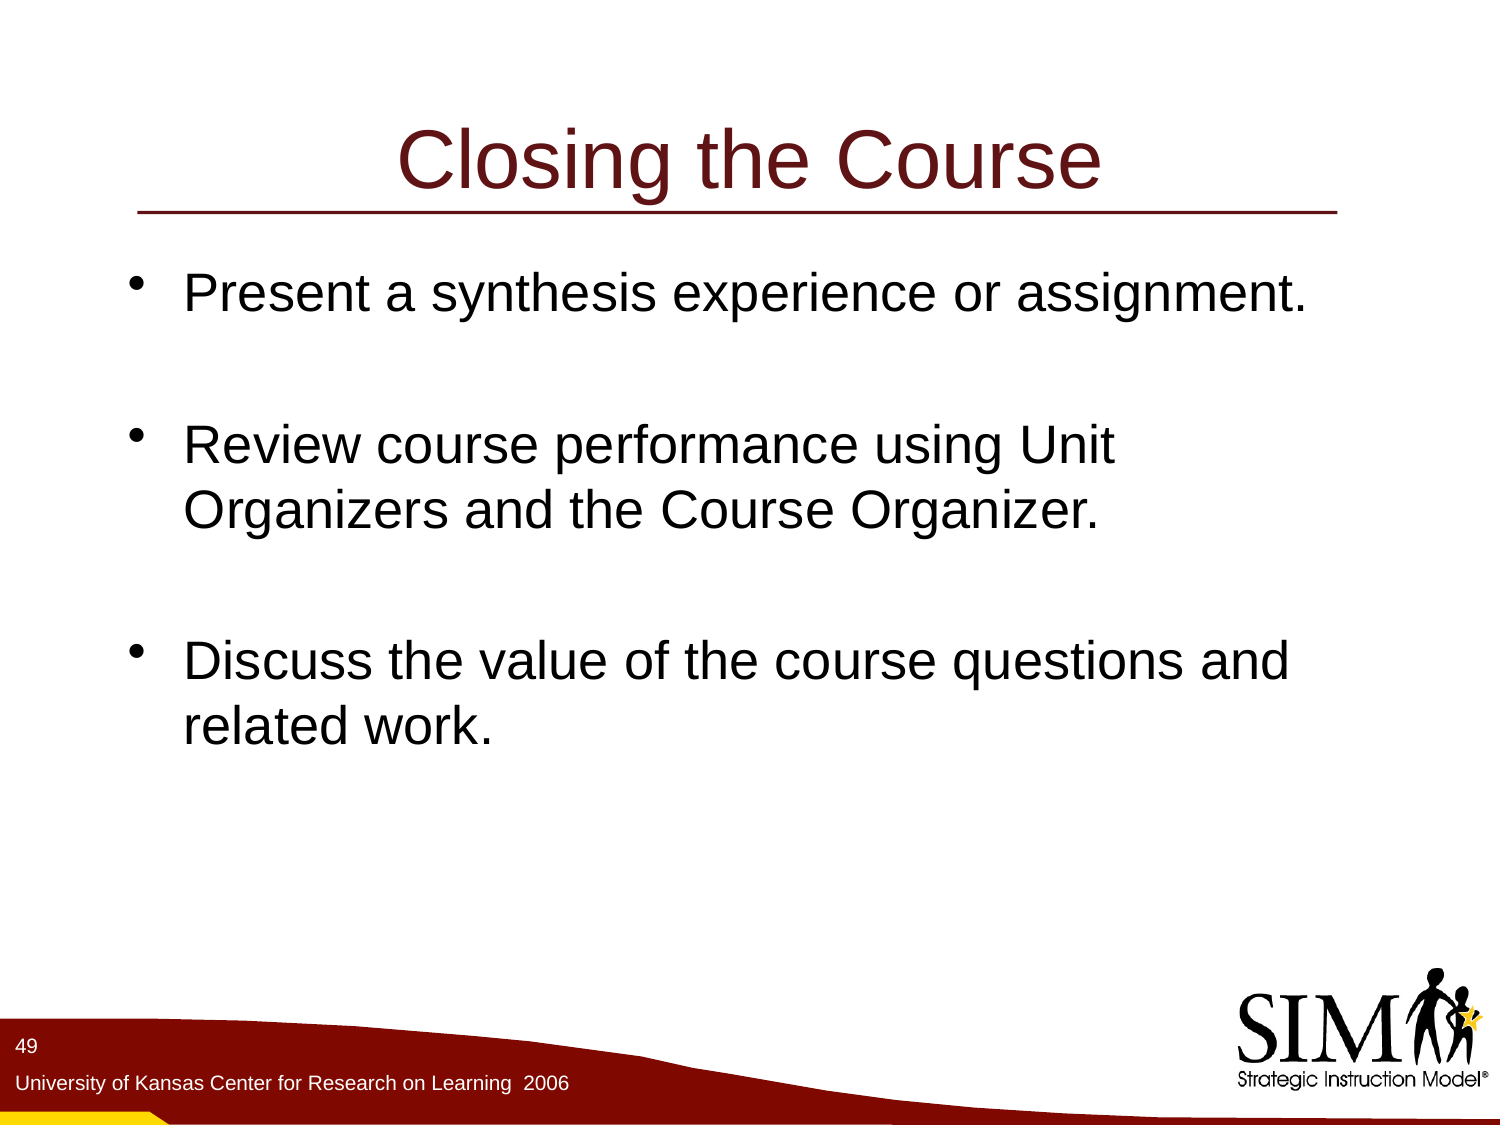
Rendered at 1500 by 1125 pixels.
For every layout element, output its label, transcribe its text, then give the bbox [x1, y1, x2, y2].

slide_number 49 [0, 1024, 313, 1062]
title Closing the Course [112, 74, 1388, 213]
list Present a synthesis experience or assignment. Review course performance using Unit Organizers and the Course Organizer. Discuss the value of the course questions and related work. [112, 249, 1388, 901]
footer University of Kansas Center for Research on Learning 2006 [0, 1062, 626, 1101]
picture [1231, 954, 1497, 1106]
